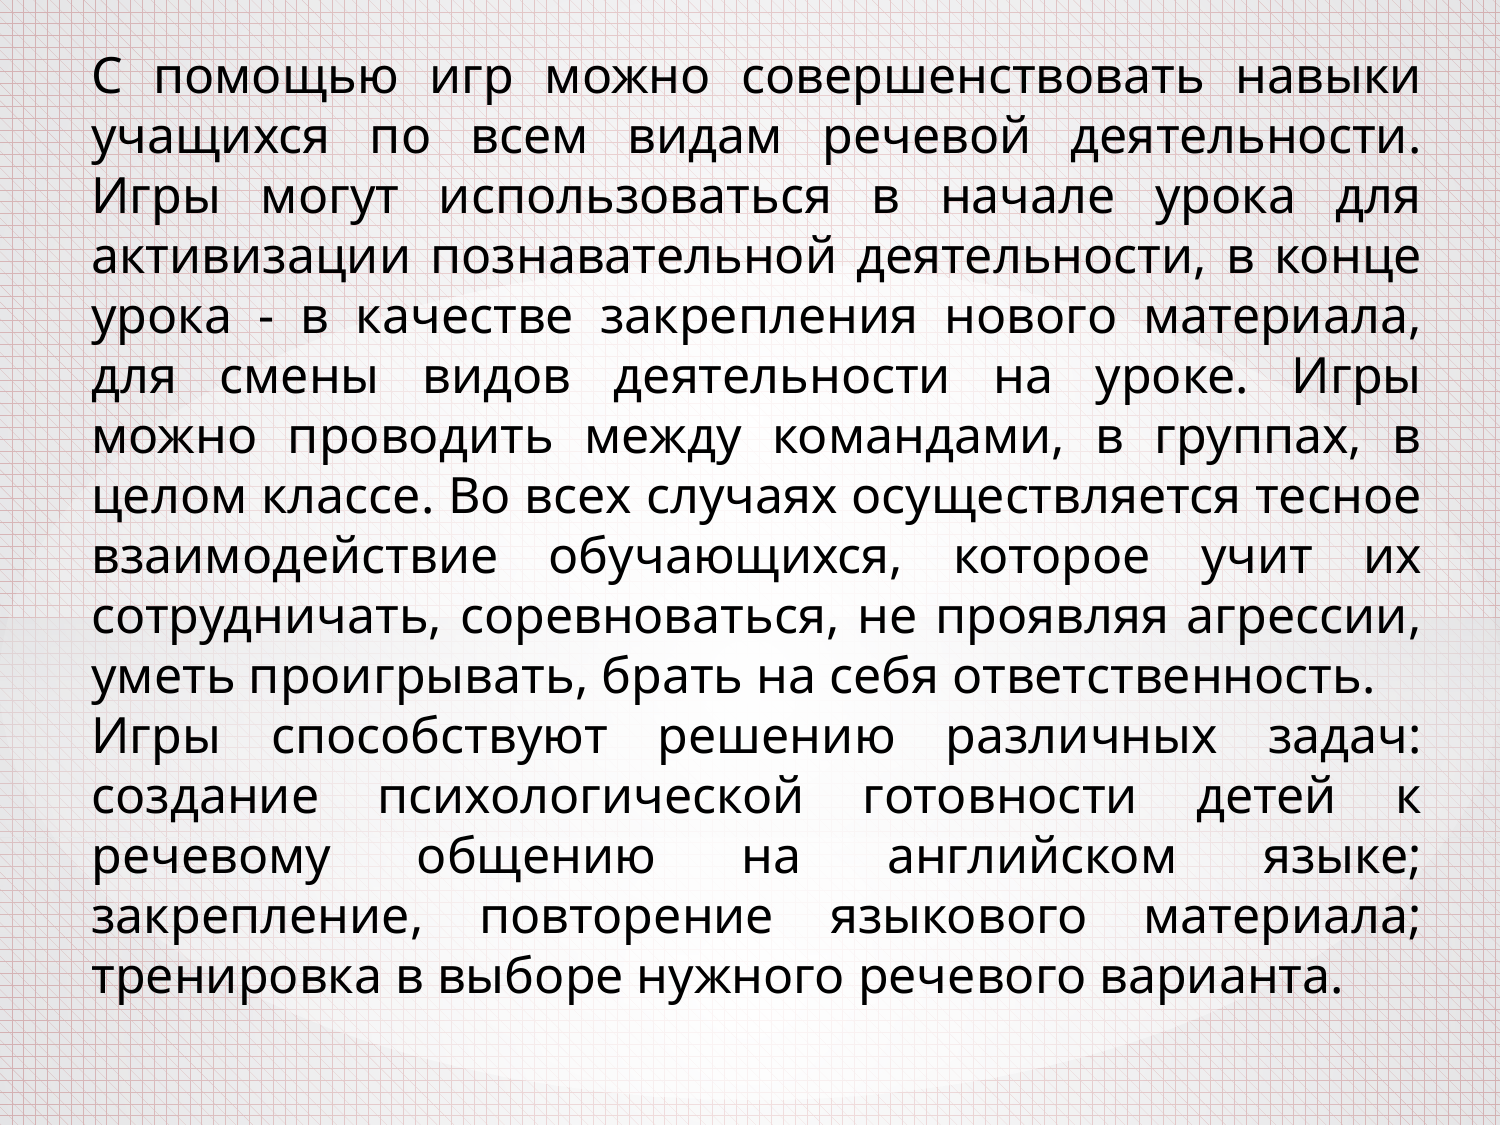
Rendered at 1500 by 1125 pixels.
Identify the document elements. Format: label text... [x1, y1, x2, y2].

text_box С помощью игр можно совершенствовать навыки учащихся по всем видам речевой деятельности. Игры могут использоваться в начале урока для активизации познавательной деятельности, в конце урока - в качестве закрепления нового материала, для смены видов деятельности на уроке. Игры можно проводить между командами, в группах, в целом классе. Во всех случаях осуществляется тесное взаимодействие обучающихся, которое учит их сотрудничать, соревноваться, не проявляя агрессии, уметь проигрывать, брать на себя ответственность. Игры способствуют решению различных задач: создание психологической готовности детей к речевому общению на английском языке; закрепление, повторение языкового материала; тренировка в выборе нужного речевого варианта. [76, 36, 1437, 1011]
